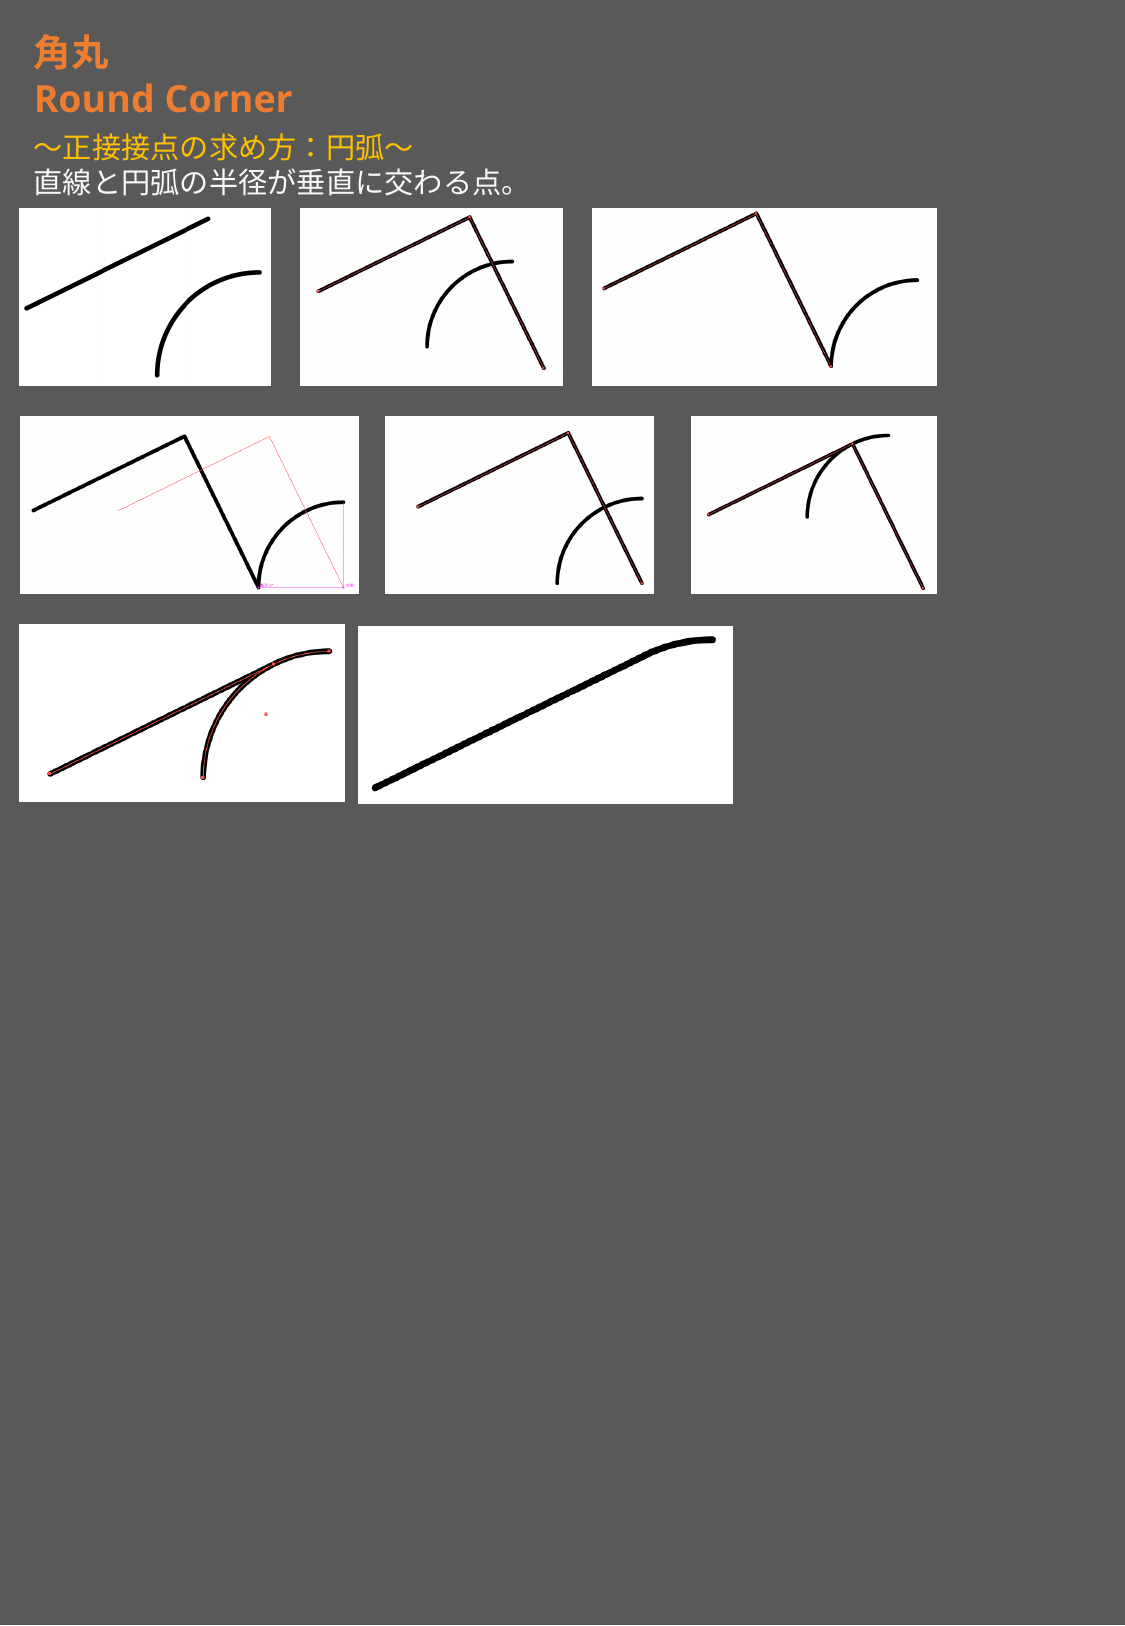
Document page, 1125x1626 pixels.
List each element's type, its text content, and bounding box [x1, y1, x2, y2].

picture [18, 208, 272, 387]
picture [300, 208, 563, 387]
picture [690, 416, 938, 595]
picture [592, 208, 938, 387]
picture [20, 416, 360, 595]
picture [384, 416, 654, 595]
picture [18, 624, 345, 803]
text_box 角丸 Round Corner [19, 21, 1125, 122]
picture [358, 625, 733, 804]
text_box ～正接接点の求め方：円弧～ 直線と円弧の半径が垂直に交わる点。 [19, 122, 1125, 207]
